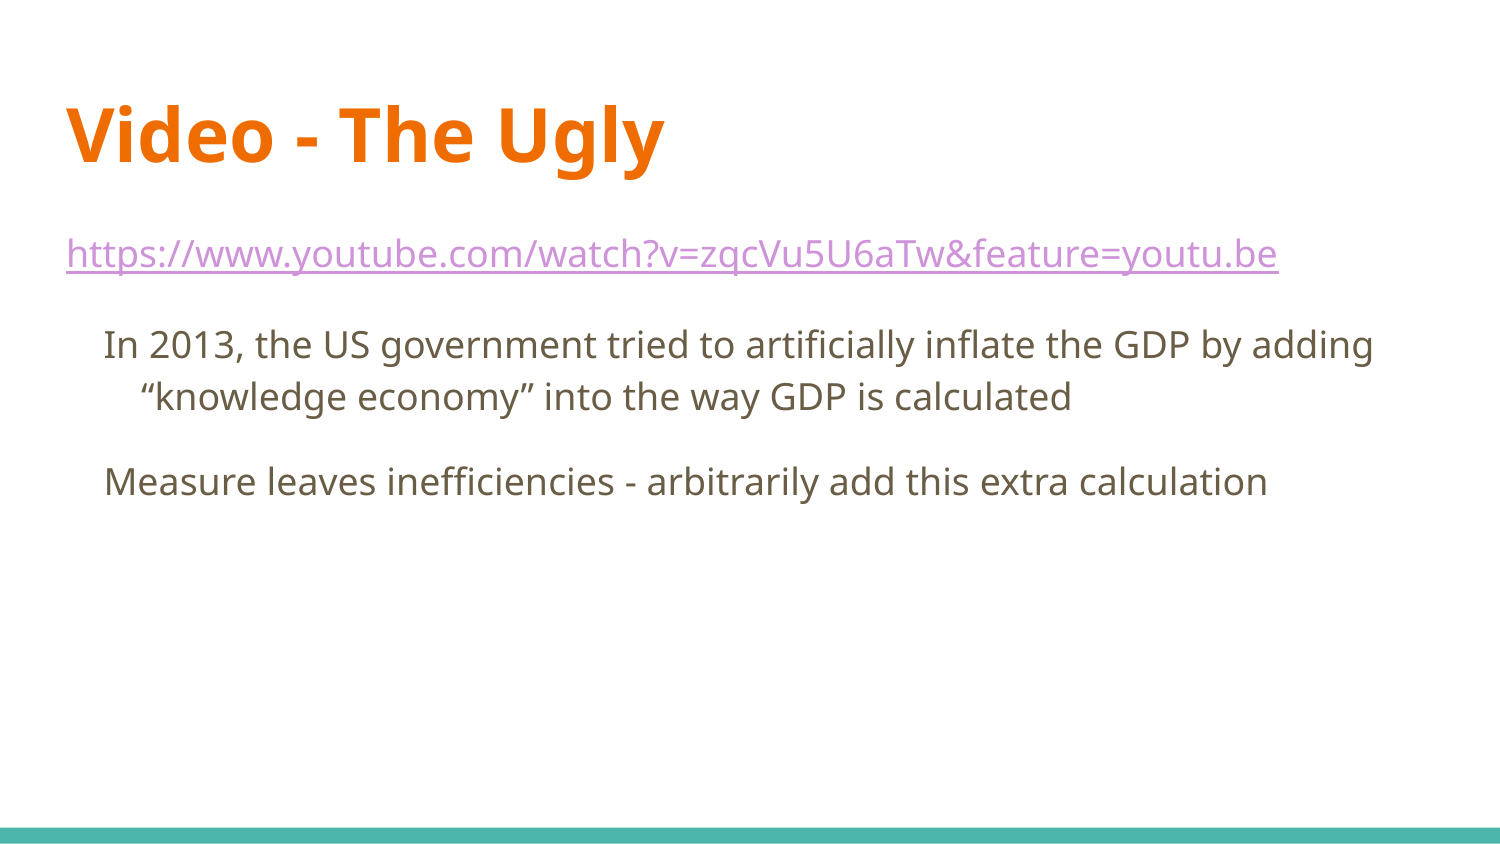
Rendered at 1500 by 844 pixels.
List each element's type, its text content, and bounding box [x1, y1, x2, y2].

list https://www.youtube.com/watch?v=zqcVu5U6aTw&feature=youtu.be In 2013, the US government tried to artificially inflate the GDP by adding “knowledge economy” into the way GDP is calculated Measure leaves inefficiencies - arbitrarily add this extra calculation [51, 207, 1449, 750]
title Video - The Ugly [51, 72, 1449, 189]
